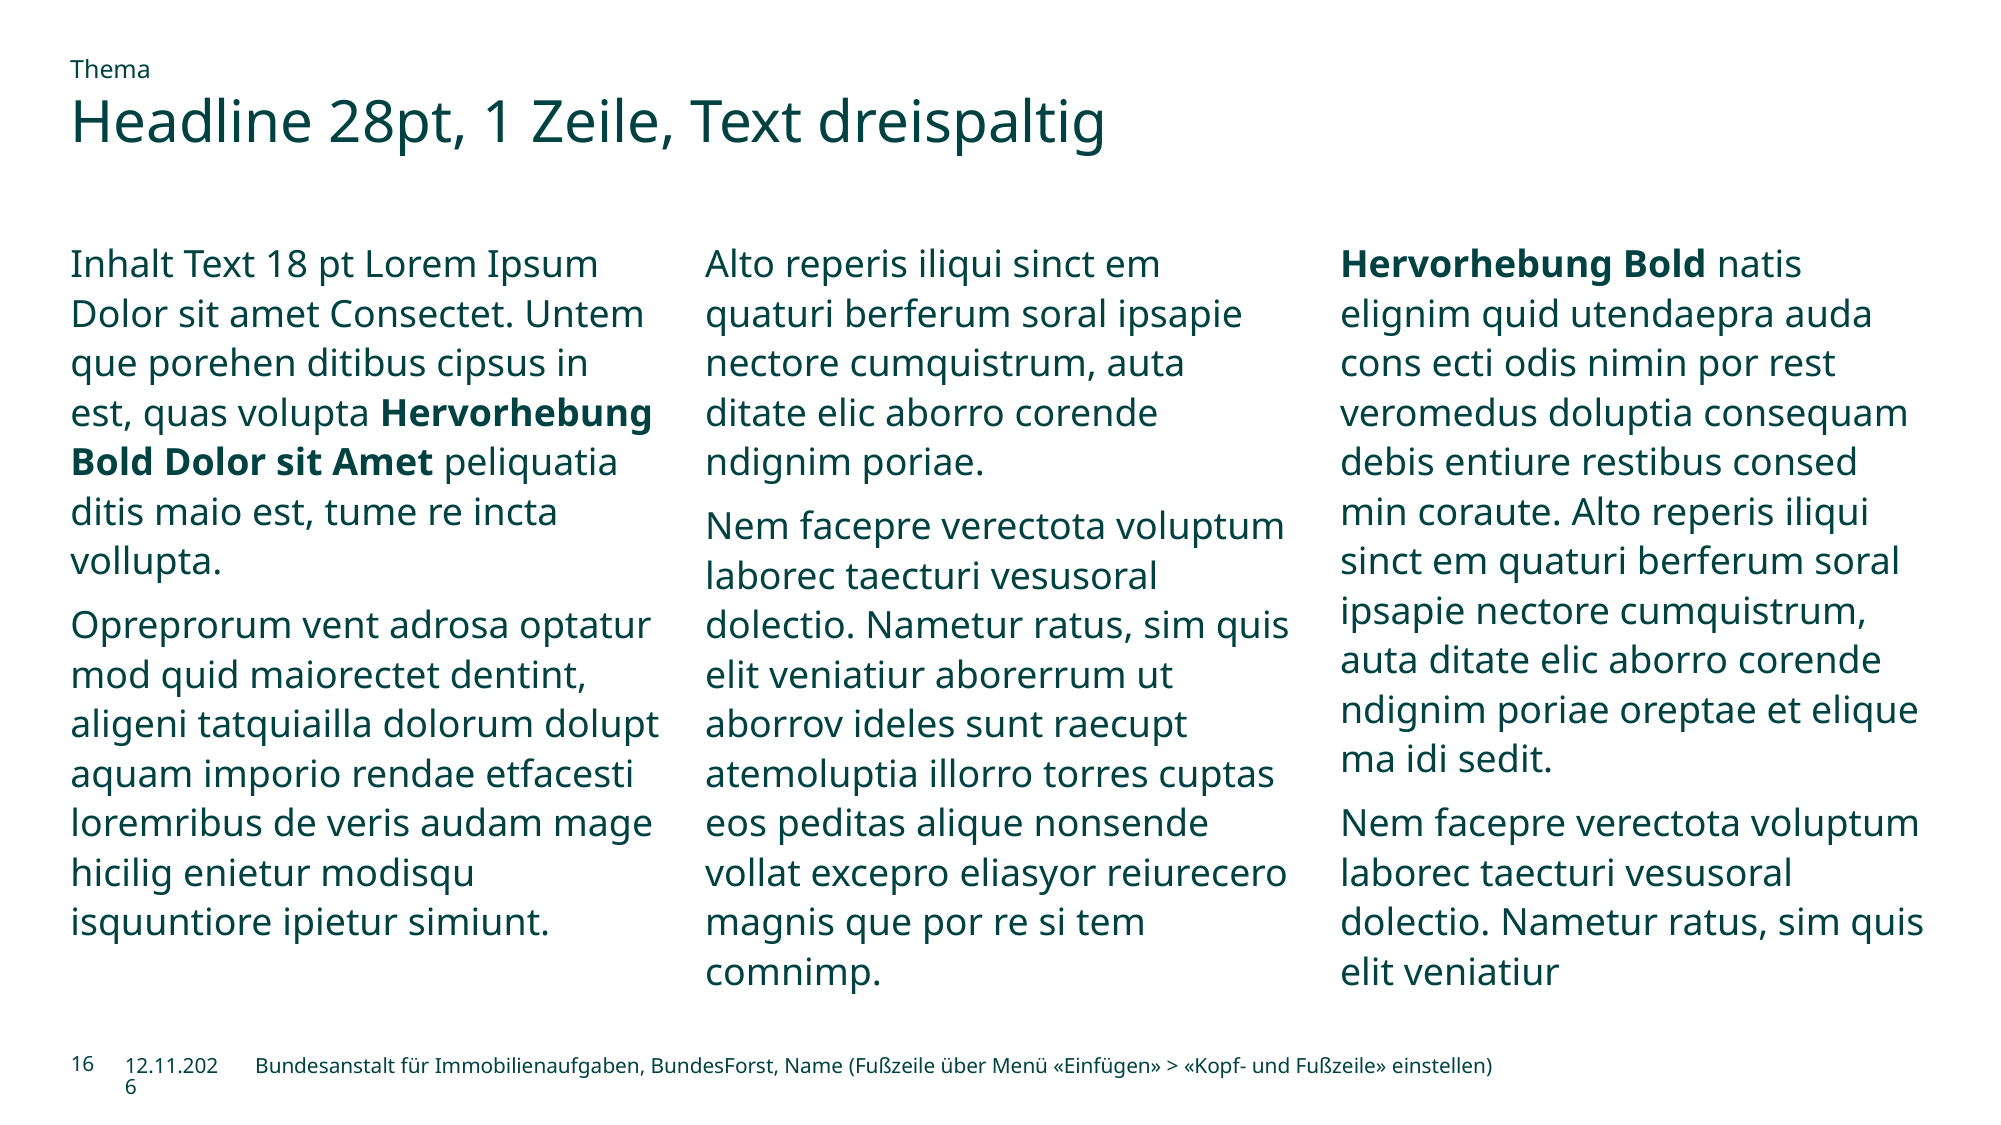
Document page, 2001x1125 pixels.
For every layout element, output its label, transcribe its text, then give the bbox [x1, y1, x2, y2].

list Inhalt Text 18 pt Lorem Ipsum Dolor sit amet Consectet. Untem que porehen ditibus cipsus in est, quas volupta Hervorhebung Bold Dolor sit Amet peliquatia ditis maio est, tume re incta vollupta. Opreprorum vent adrosa optatur mod quid maiorectet dentint, aligeni tatquiailla dolorum dolupt aquam imporio rendae etfacesti loremribus de veris audam mage hicilig enietur modisqu isquuntiore ipietur simiunt. [70, 235, 661, 1034]
list Thema [70, 50, 1931, 80]
list Alto reperis iliqui sinct em quaturi berferum soral ipsapie nectore cumquistrum, auta ditate elic aborro corende ndignim poriae. Nem facepre verectota voluptum laborec taecturi vesusoral dolectio. Nametur ratus, sim quis elit veniatiur aborerrum ut aborrov ideles sunt raecupt atemoluptia illorro torres cuptas eos peditas alique nonsende vollat excepro eliasyor reiurecero magnis que por re si tem comnimp. [705, 235, 1296, 1034]
footer Bundesanstalt für Immobilienaufgaben, BundesForst, Name (Fußzeile über Menü «Einfügen» > «Kopf- und Fußzeile» einstellen) [255, 1052, 1933, 1077]
list Hervorhebung Bold natis elignim quid utendaepra auda cons ecti odis nimin por rest veromedus doluptia consequam debis entiure restibus consed min coraute. Alto reperis iliqui sinct em quaturi berferum soral ipsapie nectore cumquistrum, auta ditate elic aborro corende ndignim poriae oreptae et elique ma idi sedit. Nem facepre verectota voluptum laborec taecturi vesusoral dolectio. Nametur ratus, sim quis elit veniatiur [1340, 235, 1931, 1034]
title Headline 28pt, 1 Zeile, Text dreispaltig [70, 91, 1931, 234]
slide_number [124, 1052, 226, 1077]
slide_number 16 [70, 1052, 119, 1077]
